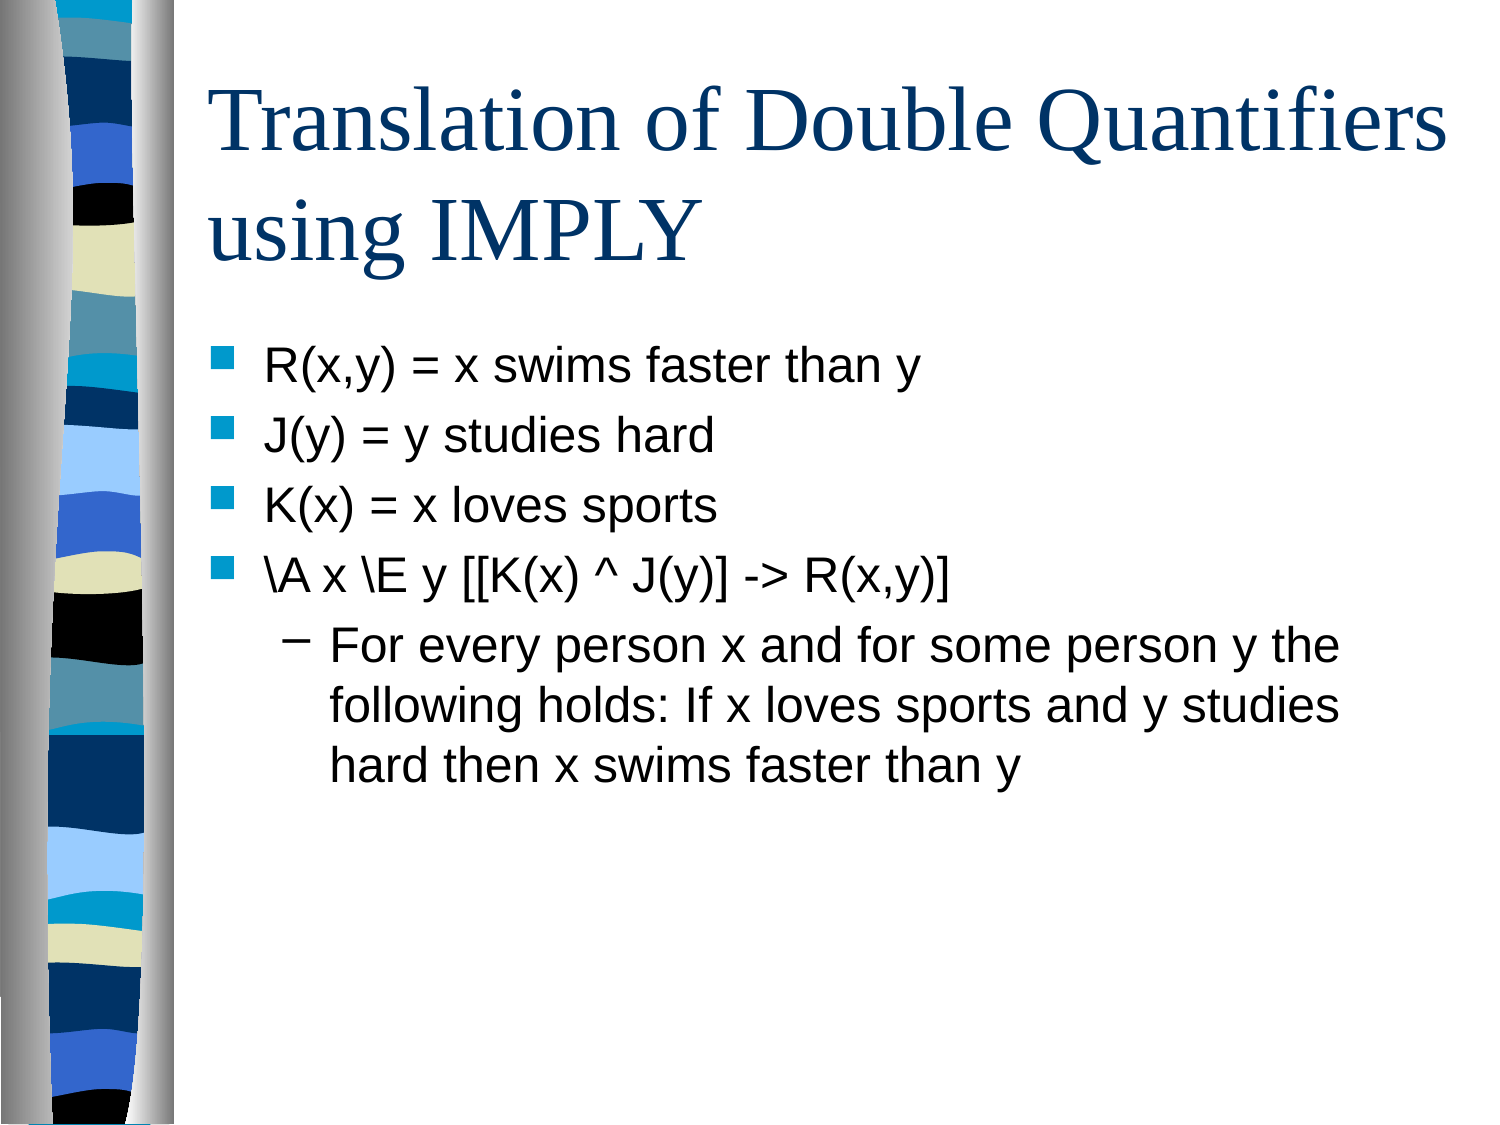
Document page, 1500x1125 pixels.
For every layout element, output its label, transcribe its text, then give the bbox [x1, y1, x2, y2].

list R(x,y) = x swims faster than y J(y) = y studies hard K(x) = x loves sports \A x \E y [[K(x) ^ J(y)] -> R(x,y)] For every person x and for some person y the following holds: If x loves sports and y studies hard then x swims faster than y [192, 324, 1468, 1001]
title Translation of Double Quantifiers using IMPLY [192, 74, 1468, 263]
